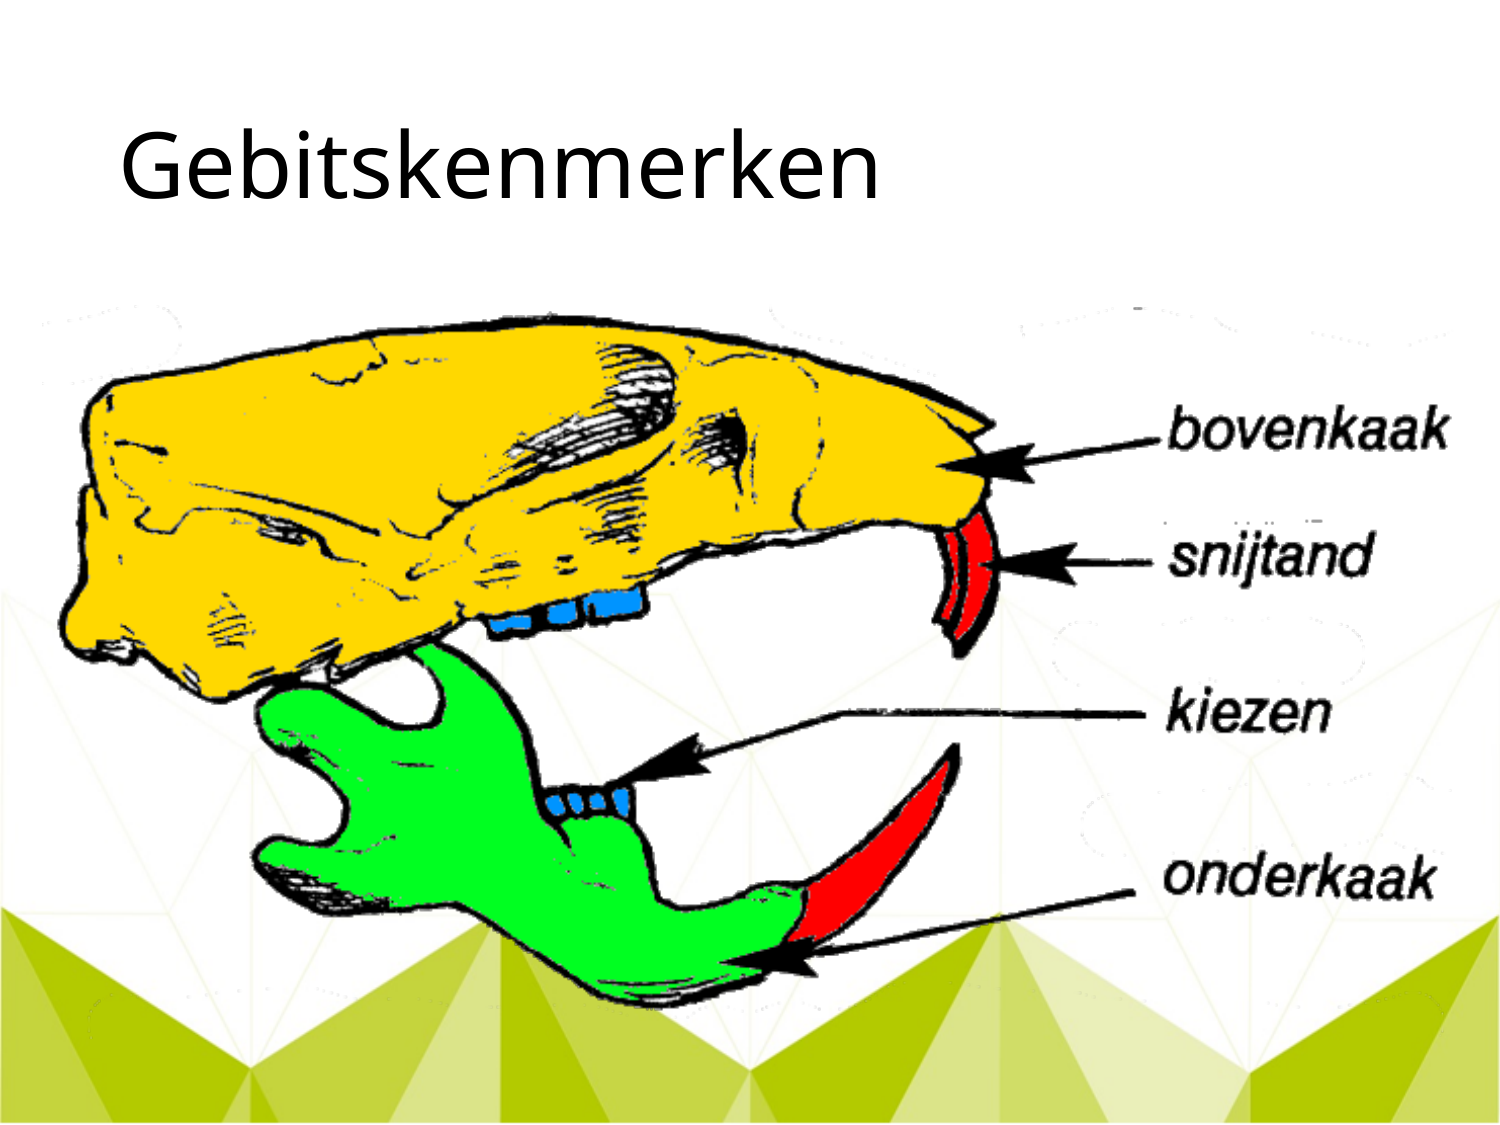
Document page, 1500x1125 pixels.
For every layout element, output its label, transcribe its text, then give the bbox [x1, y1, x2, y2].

picture [0, 0, 1500, 1125]
title Gebitskenmerken [103, 59, 1397, 278]
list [42, 304, 1458, 1039]
